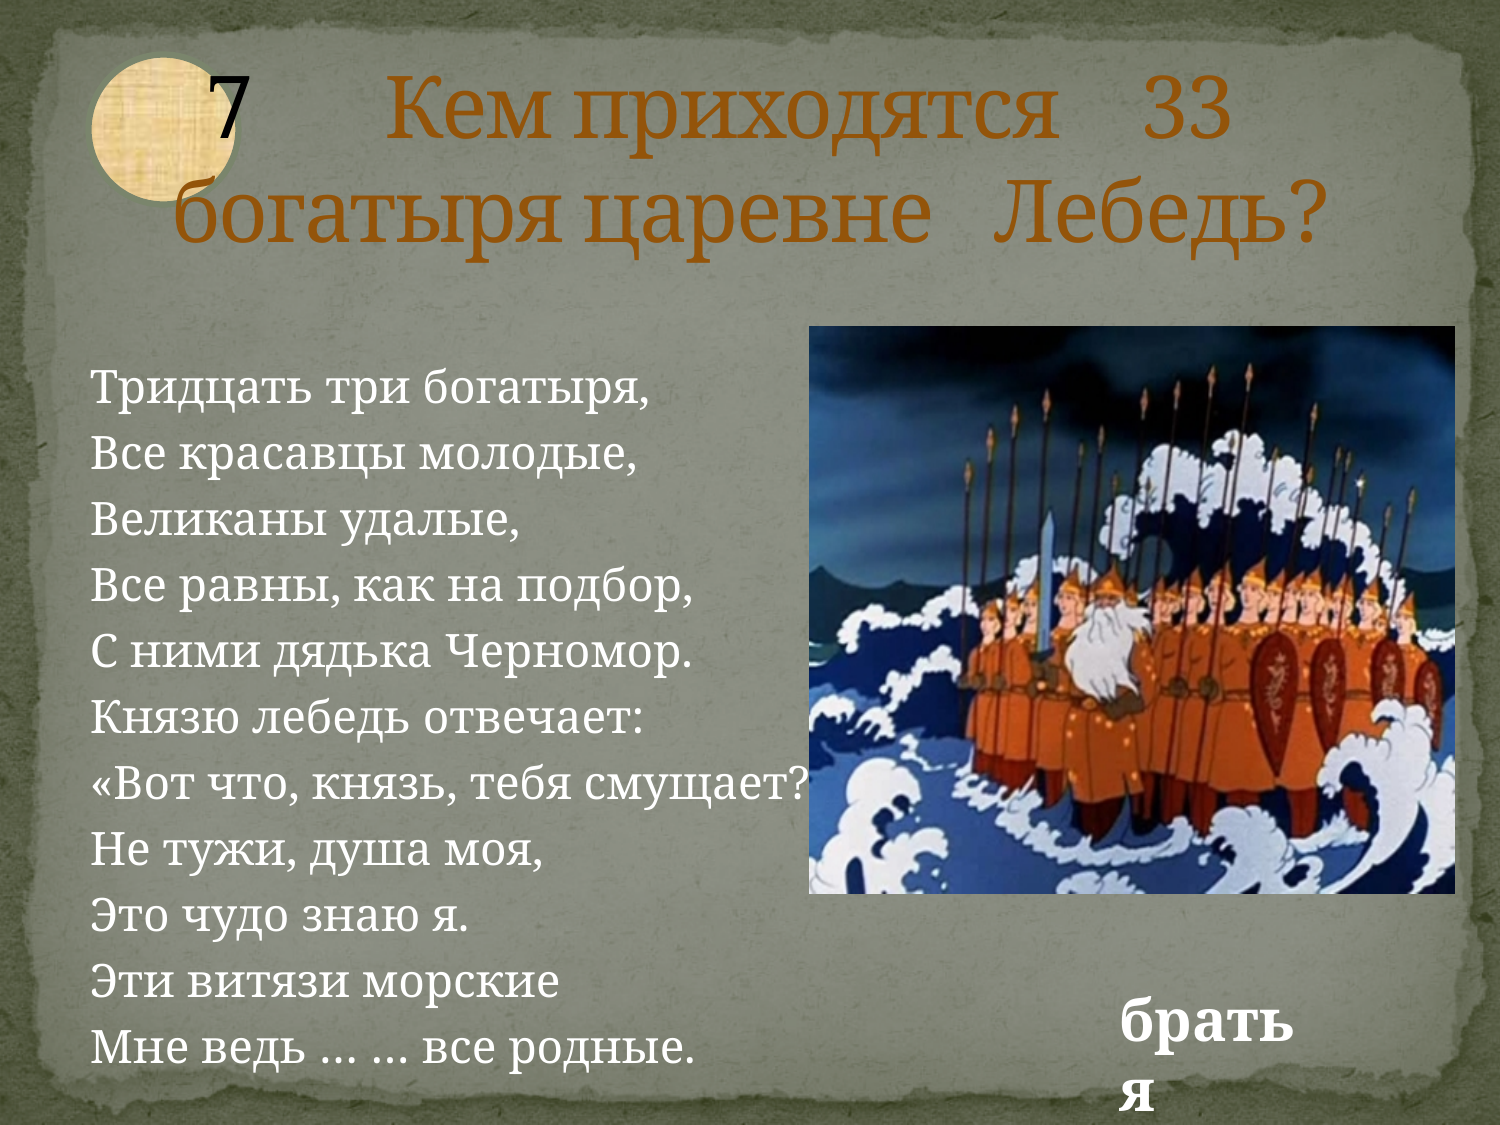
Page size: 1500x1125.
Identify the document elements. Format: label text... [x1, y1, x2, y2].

title 7 Кем приходятся 33 богатыря царевне Лебедь? [74, 42, 1425, 268]
text_box братья [1104, 975, 1336, 1125]
list Тридцать три богатыря, Все красавцы молодые, Великаны удалые, Все равны, как на подбор, С ними дядька Черномор. Князю лебедь отвечает: «Вот что, князь, тебя смущает? Не тужи, душа моя, Это чудо знаю я. Эти витязи морские Мне ведь … … все родные. [75, 349, 1425, 1083]
picture [809, 326, 1455, 894]
